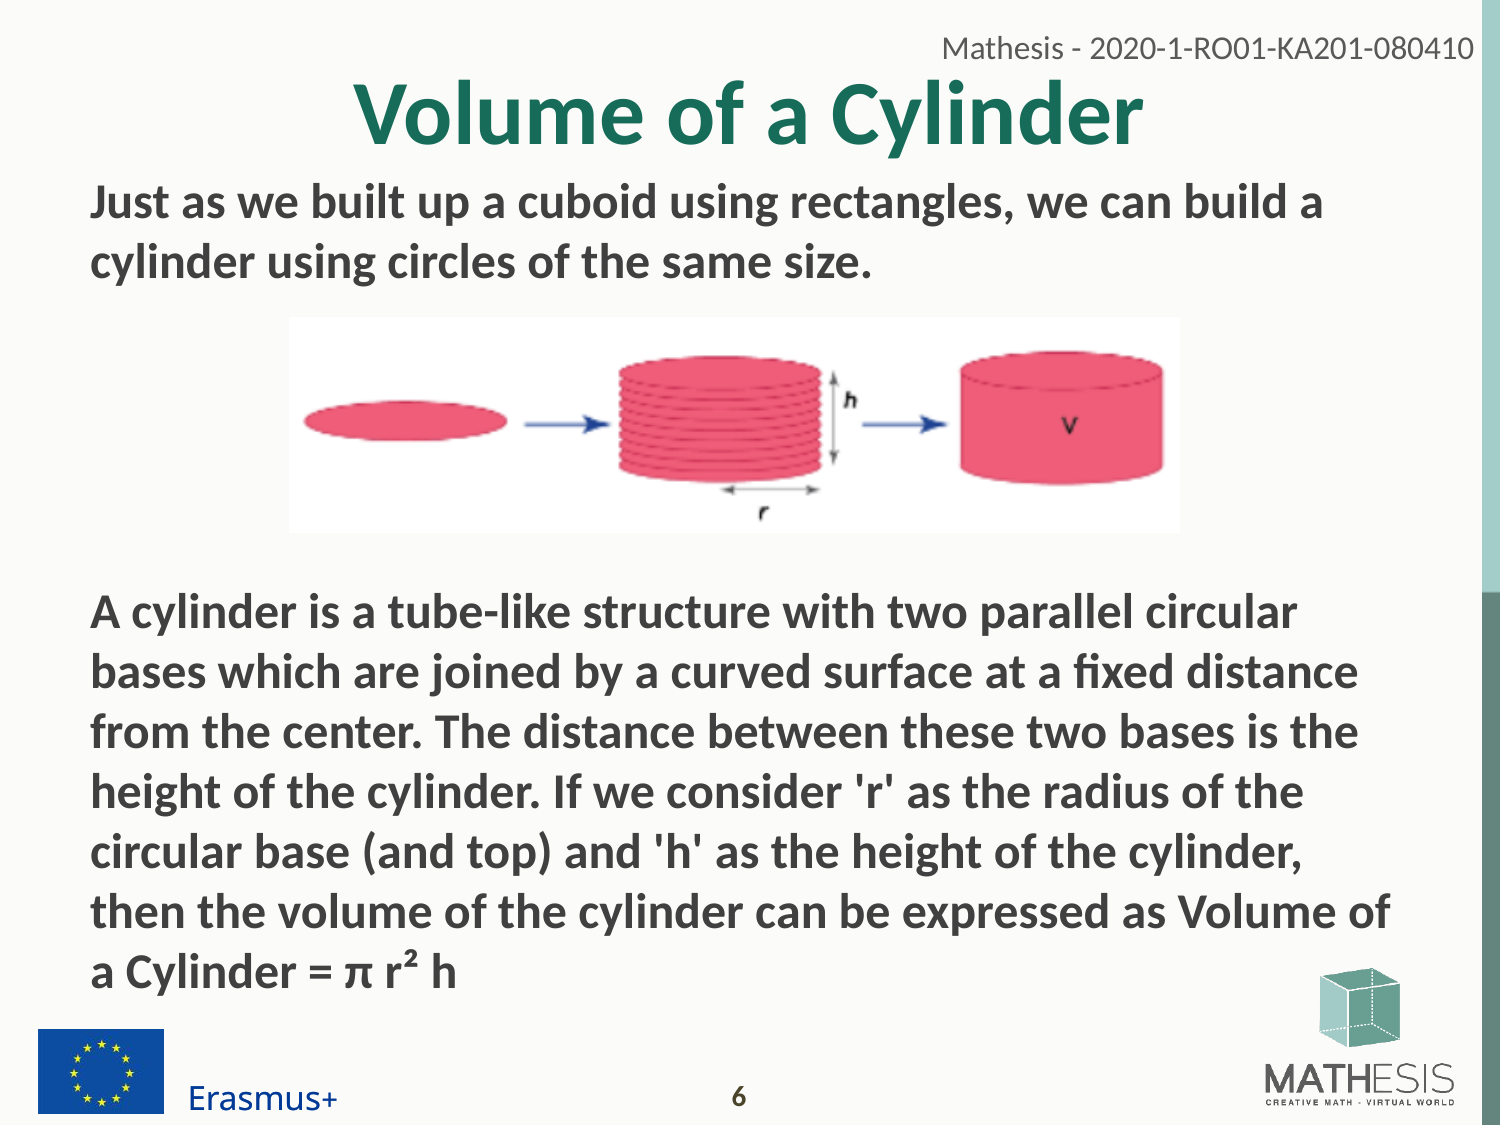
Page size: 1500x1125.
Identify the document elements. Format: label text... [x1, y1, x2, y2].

picture [38, 1029, 164, 1114]
title Volume of a Cylinder [75, 45, 1425, 160]
list Just as we built up a cuboid using rectangles, we can build a cylinder using circles of the same size. A cylinder is a tube-like structure with two parallel circular bases which are joined by a curved surface at a fixed distance from the center. The distance between these two bases is the height of the cylinder. If we consider 'r' as the radius of the circular base (and top) and 'h' as the height of the cylinder, then the volume of the cylinder can be expressed as Volume of a Cylinder = π r² h [75, 160, 1426, 904]
picture [289, 316, 1180, 533]
